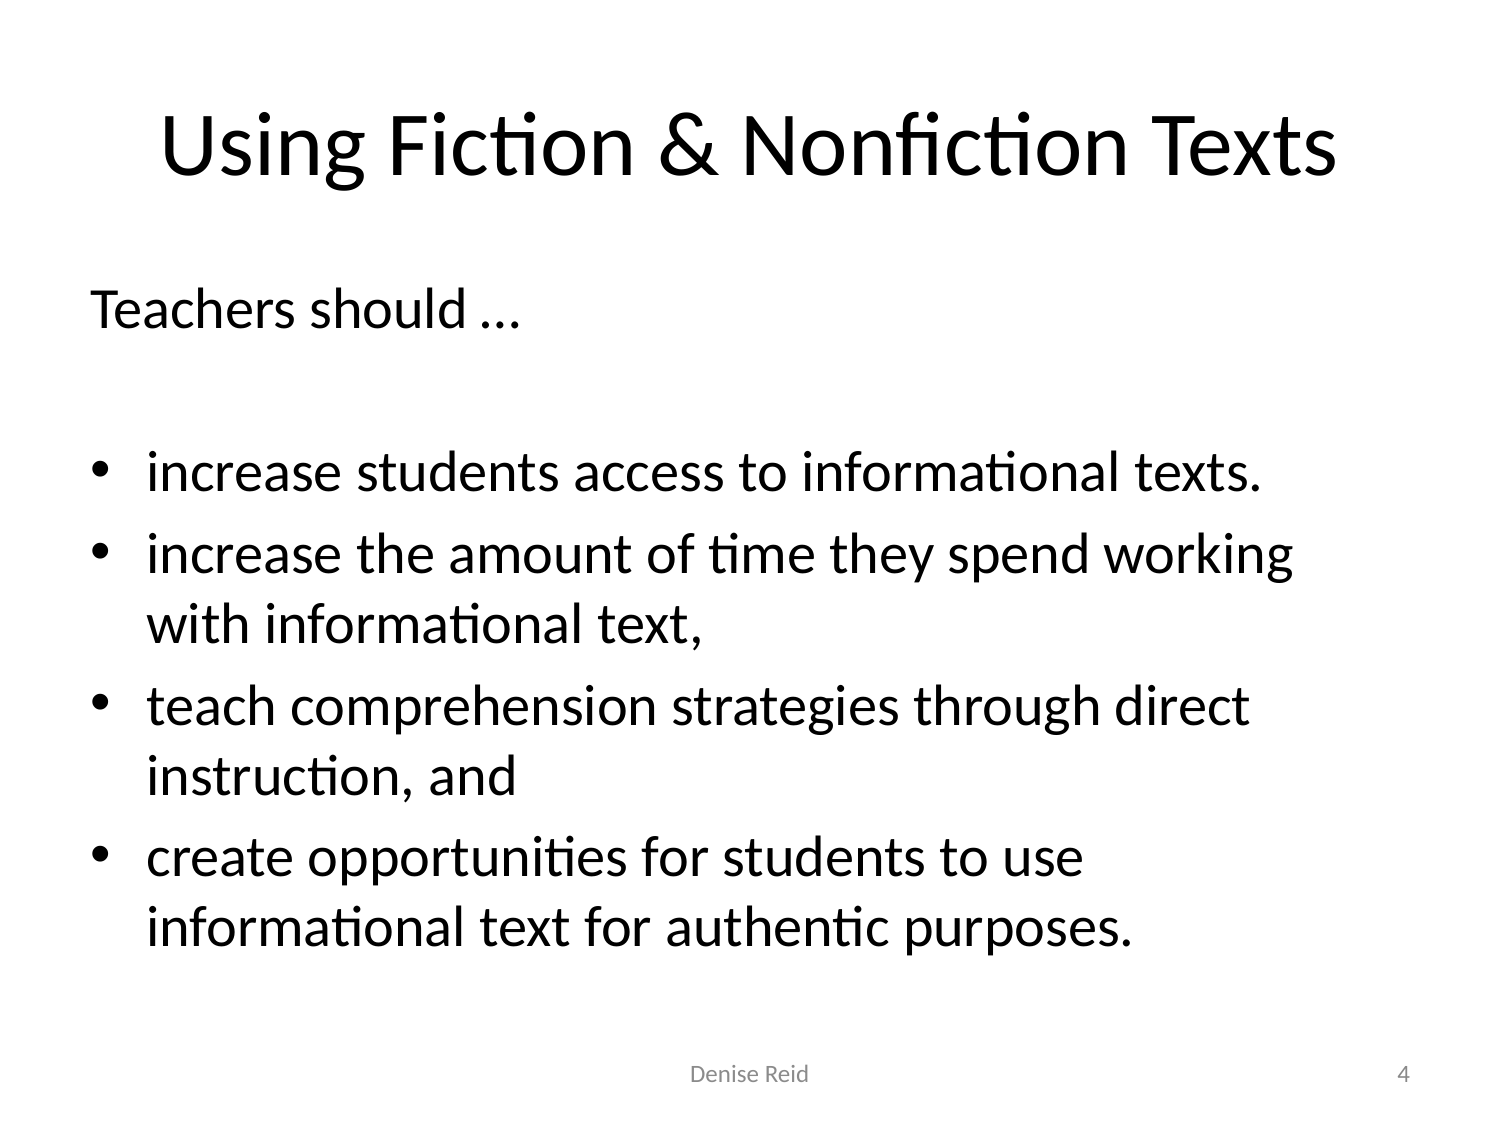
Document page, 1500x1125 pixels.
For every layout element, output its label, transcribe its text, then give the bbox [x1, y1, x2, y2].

slide_number 4 [1074, 1042, 1425, 1103]
footer Denise Reid [512, 1042, 988, 1103]
title Using Fiction & Nonfiction Texts [75, 45, 1425, 233]
list Teachers should … increase students access to informational texts. increase the amount of time they spend working with informational text, teach comprehension strategies through direct instruction, and create opportunities for students to use informational text for authentic purposes. [75, 262, 1425, 1005]
